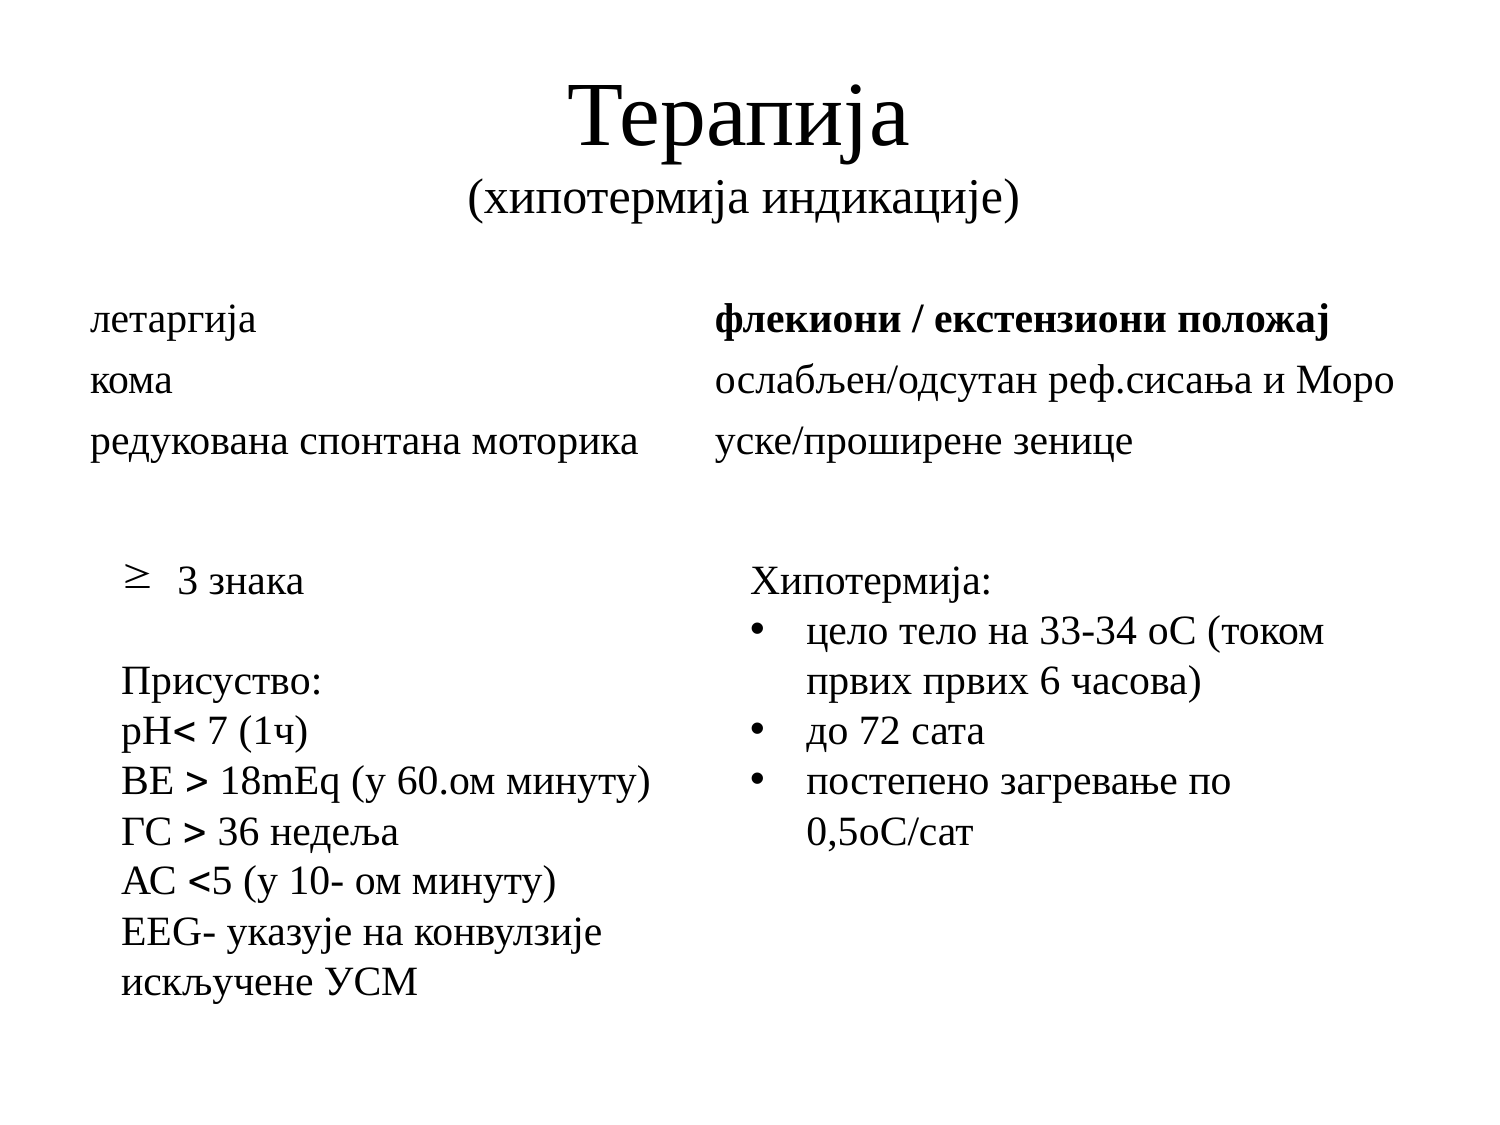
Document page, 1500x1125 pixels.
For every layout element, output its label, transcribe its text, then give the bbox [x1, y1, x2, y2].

table_cell уске/проширене зенице [701, 411, 1424, 470]
text_box 3 знака Присуство: pH 7 (1ч) BE  18mEq (у 60.ом минуту) ГС  36 недеља АС 5 (у 10- ом минуту) EEG- указује на конвулзије искључене УСМ Хипотермија: цело тело на 33-34 oC (током првих првих 6 часова) до 72 сата постепено загревање по 0,5oC/сат [104, 539, 1396, 1018]
table_header флекиони / екстензиони положај [701, 288, 1424, 346]
table_cell кома [76, 352, 699, 409]
table_cell редукована спонтана моторика [76, 411, 699, 470]
title Терапија (хипотермија индикације) [75, 45, 1425, 233]
table_cell ослабљен/одсутан реф.сисања и Моро [701, 352, 1424, 409]
table_header летаргија [76, 288, 699, 346]
